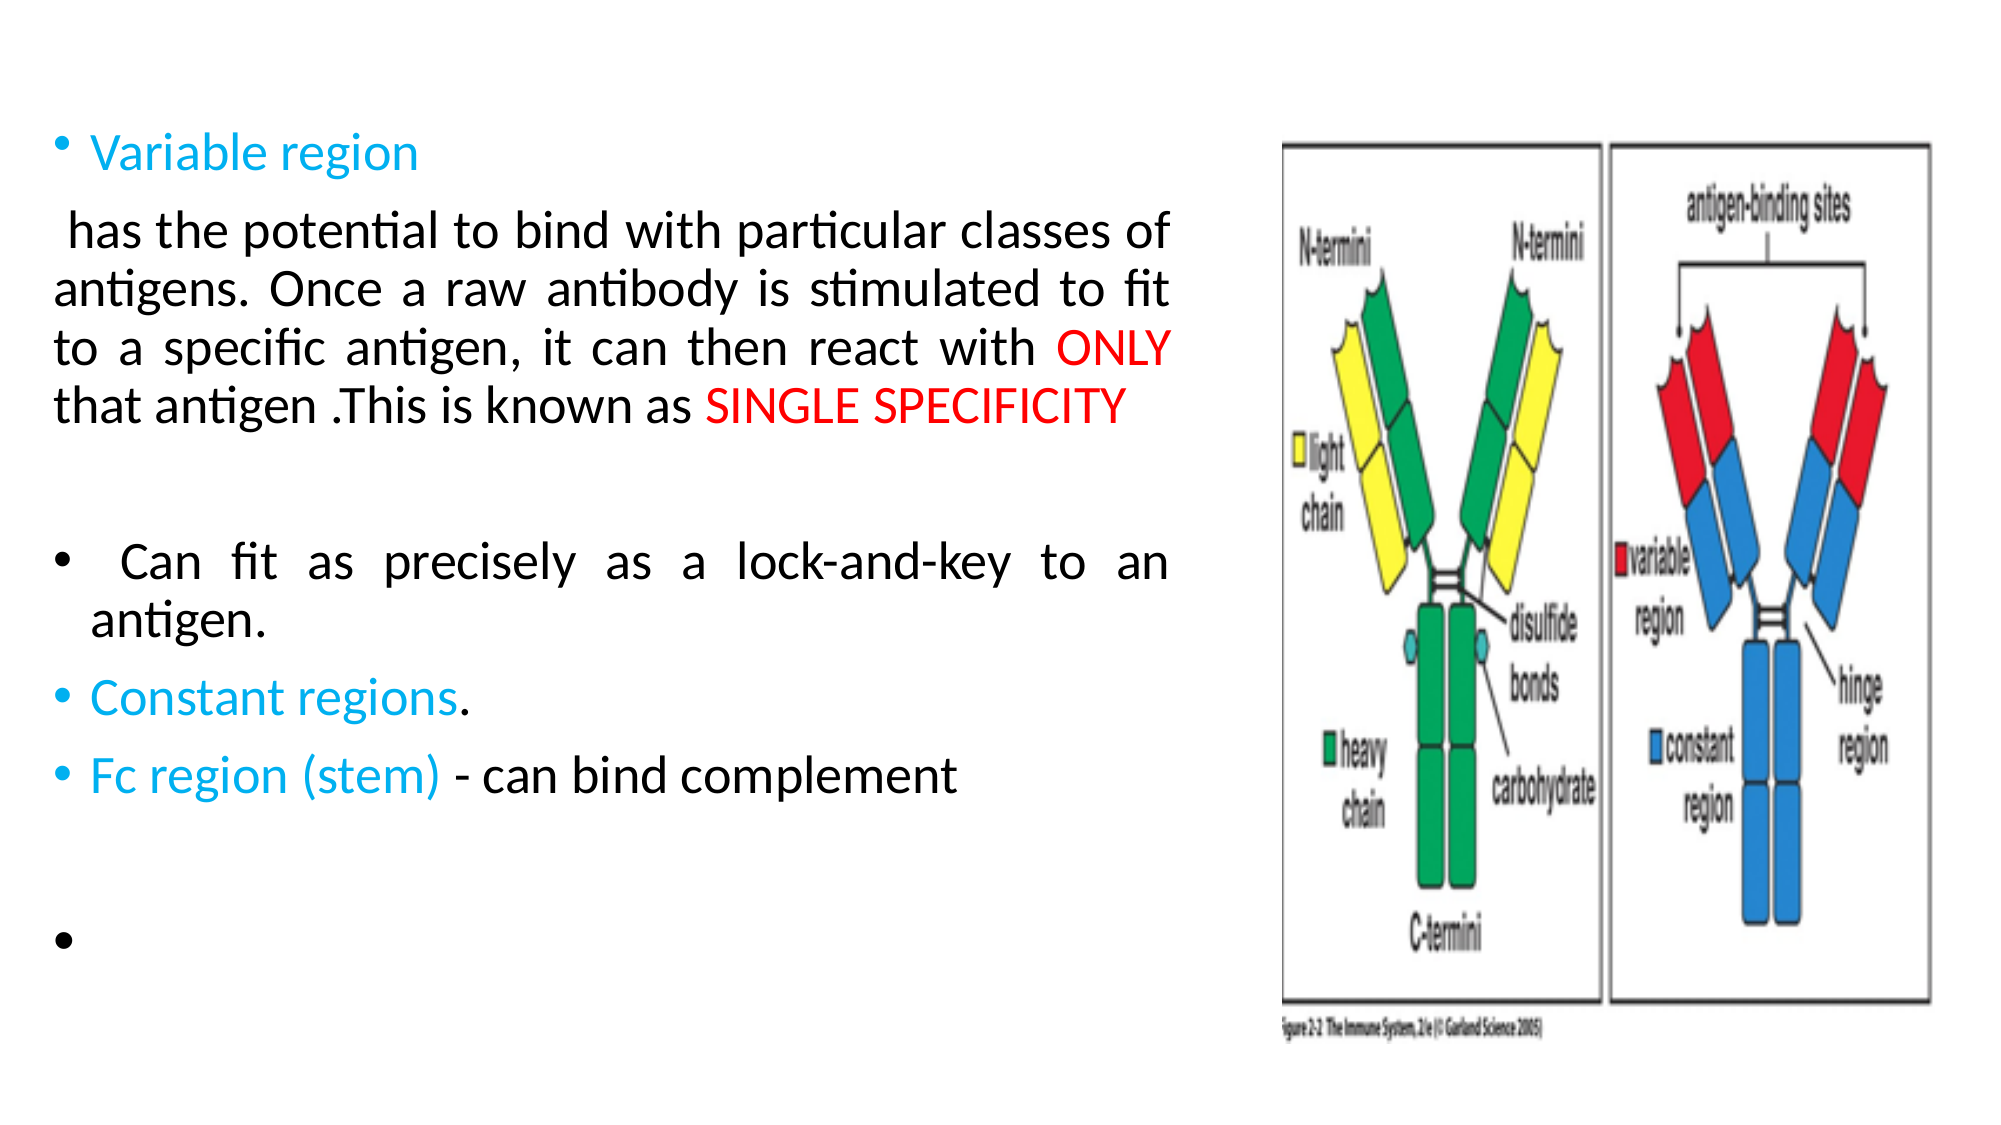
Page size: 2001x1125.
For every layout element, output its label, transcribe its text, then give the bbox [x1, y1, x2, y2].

list Variable region has the potential to bind with particular classes of antigens. Once a raw antibody is stimulated to fit to a specific antigen, it can then react with ONLY that antigen .This is known as SINGLE SPECIFICITY Can fit as precisely as a lock-and-key to an antigen. Constant regions. Fc region (stem) - can bind complement [38, 116, 1187, 1014]
picture [1282, 134, 1935, 1044]
